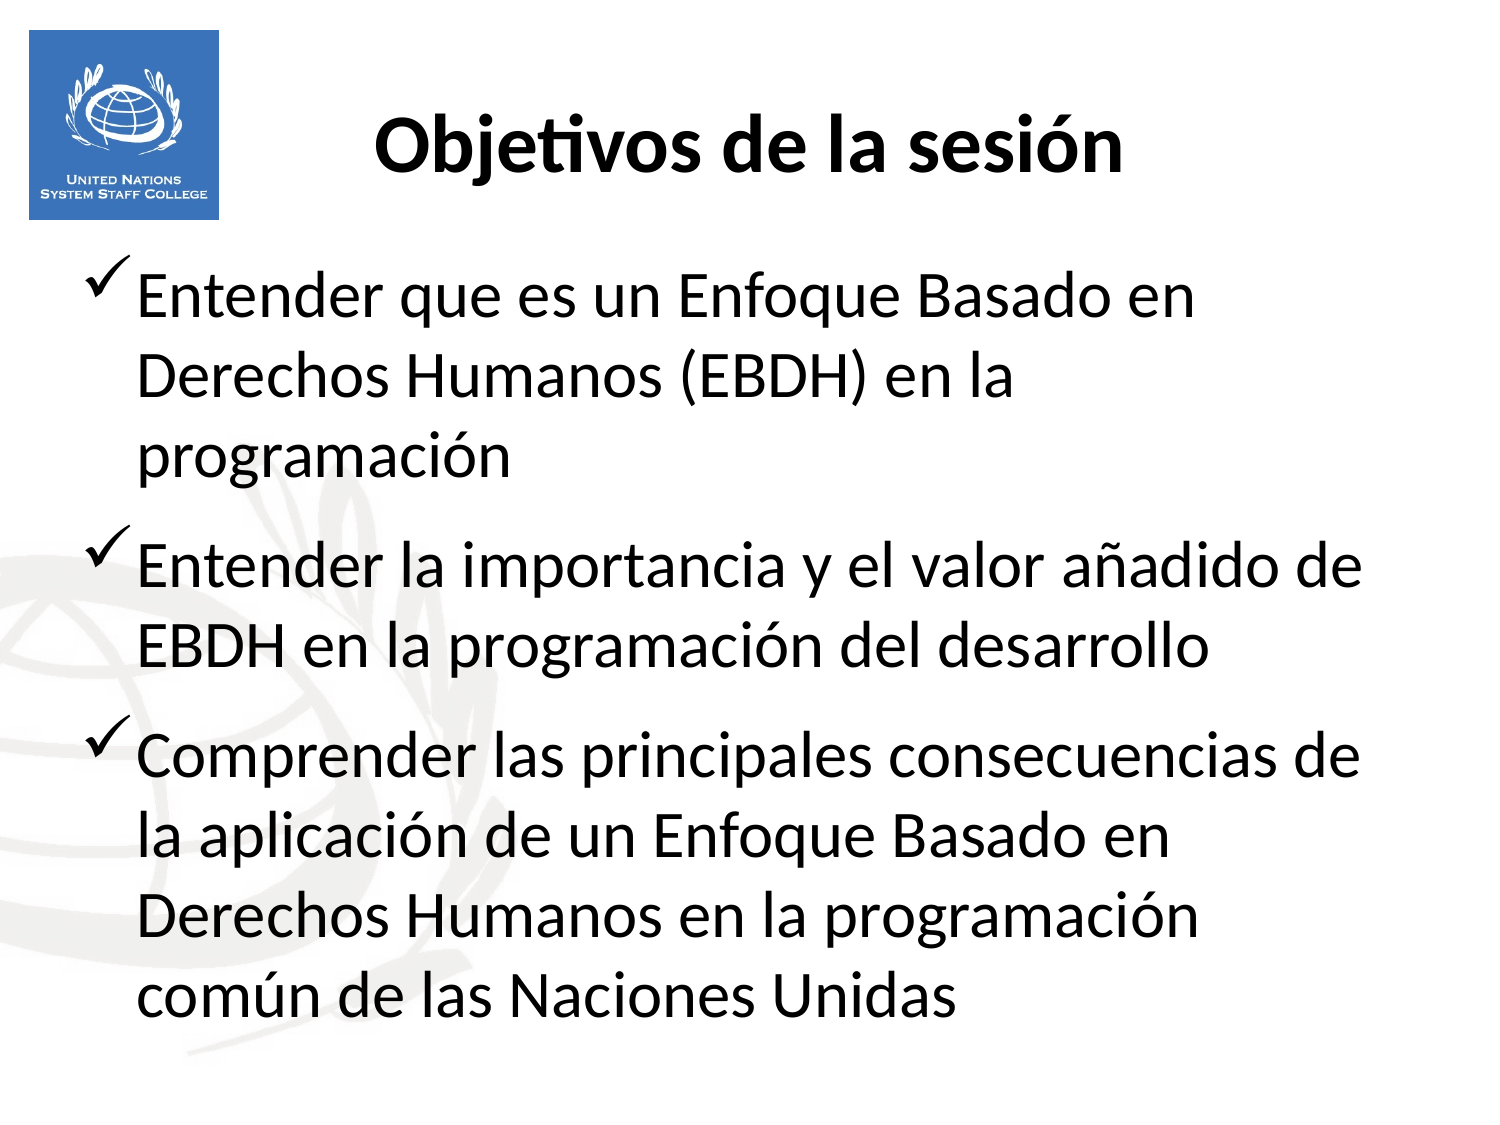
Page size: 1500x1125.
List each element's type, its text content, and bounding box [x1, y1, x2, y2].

picture [29, 30, 219, 220]
list Entender que es un Enfoque Basado en Derechos Humanos (EBDH) en la programación Entender la importancia y el valor añadido de EBDH en la programación del desarrollo Comprender las principales consecuencias de la aplicación de un Enfoque Basado en Derechos Humanos en la programación común de las Naciones Unidas [64, 243, 1416, 987]
title Objetivos de la sesión [74, 44, 1426, 233]
